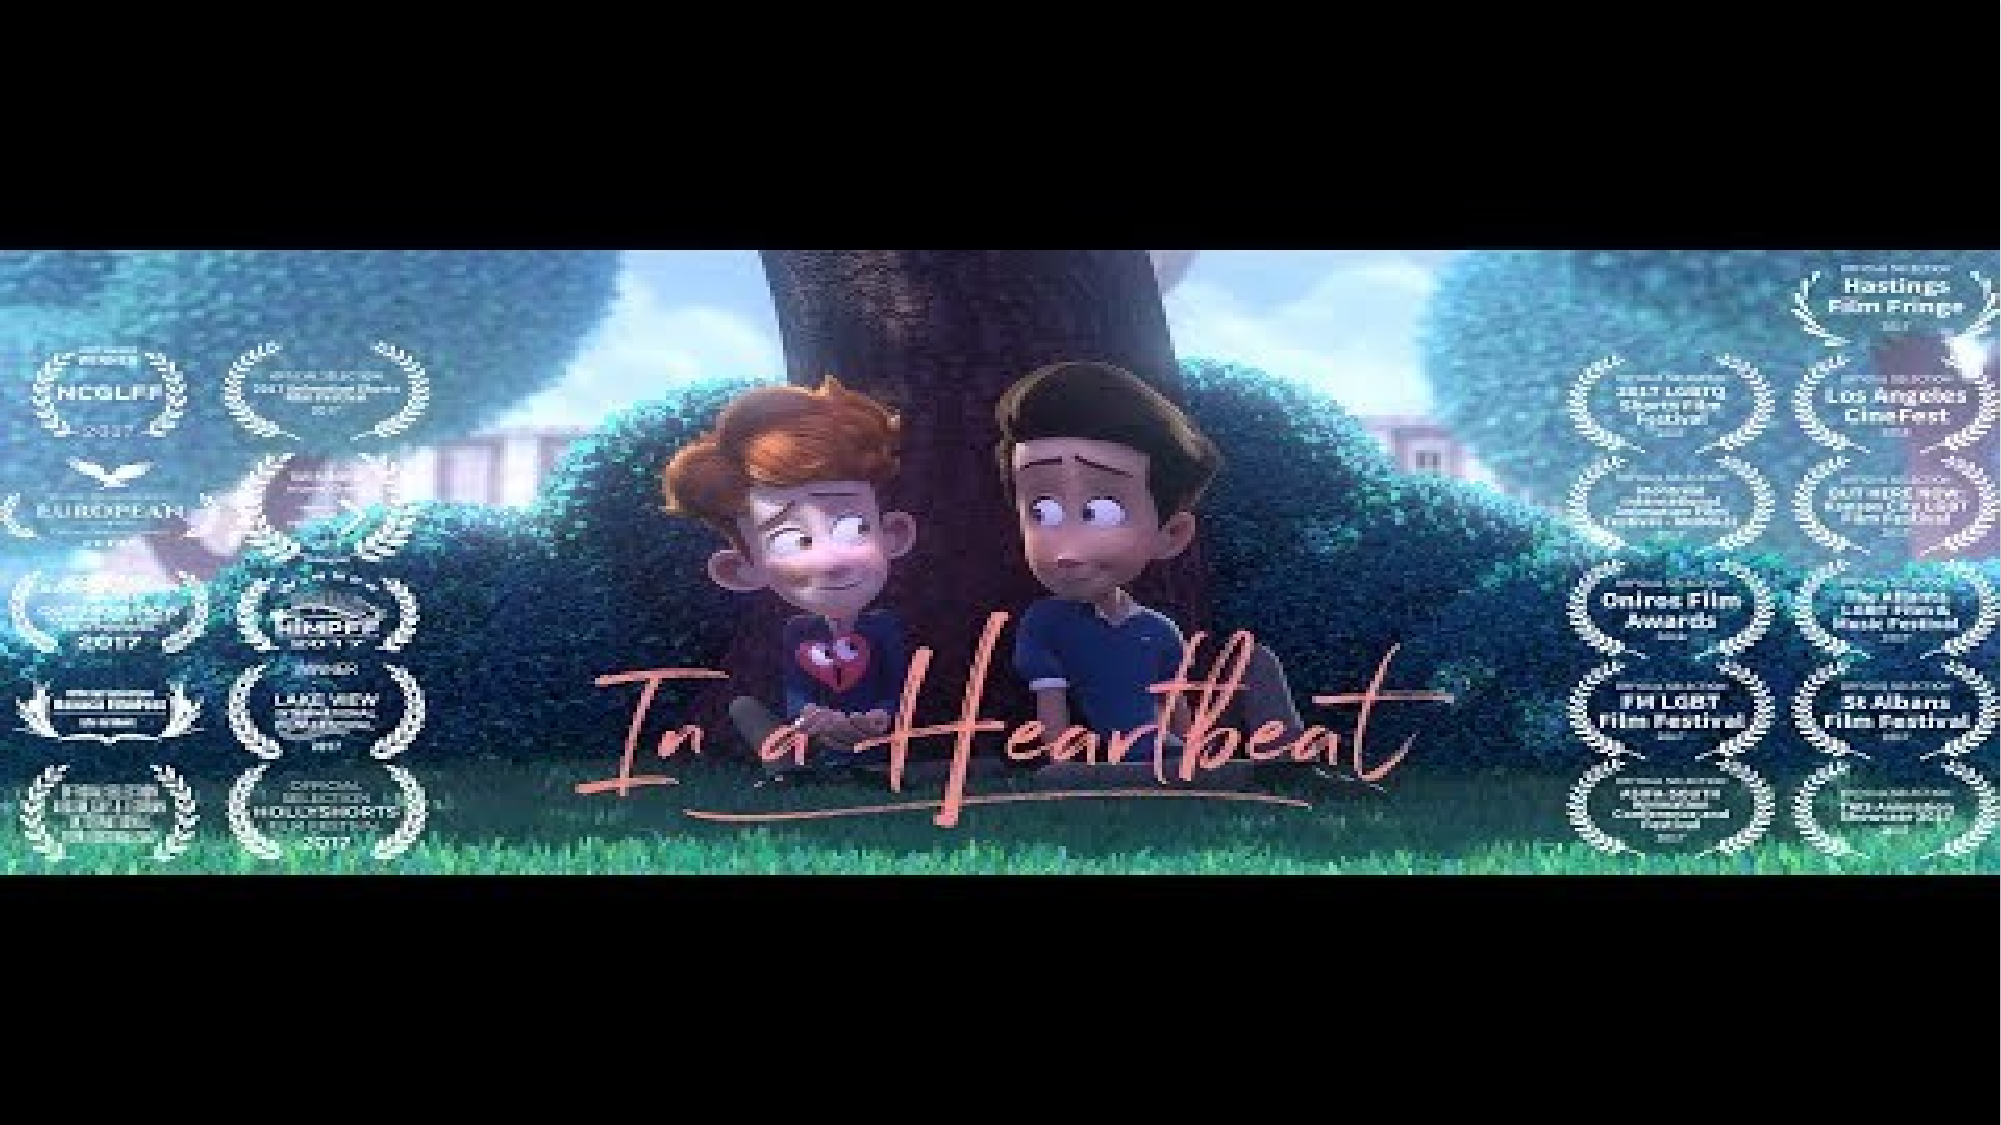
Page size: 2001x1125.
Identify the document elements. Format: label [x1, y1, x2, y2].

list [0, 0, 2000, 1125]
